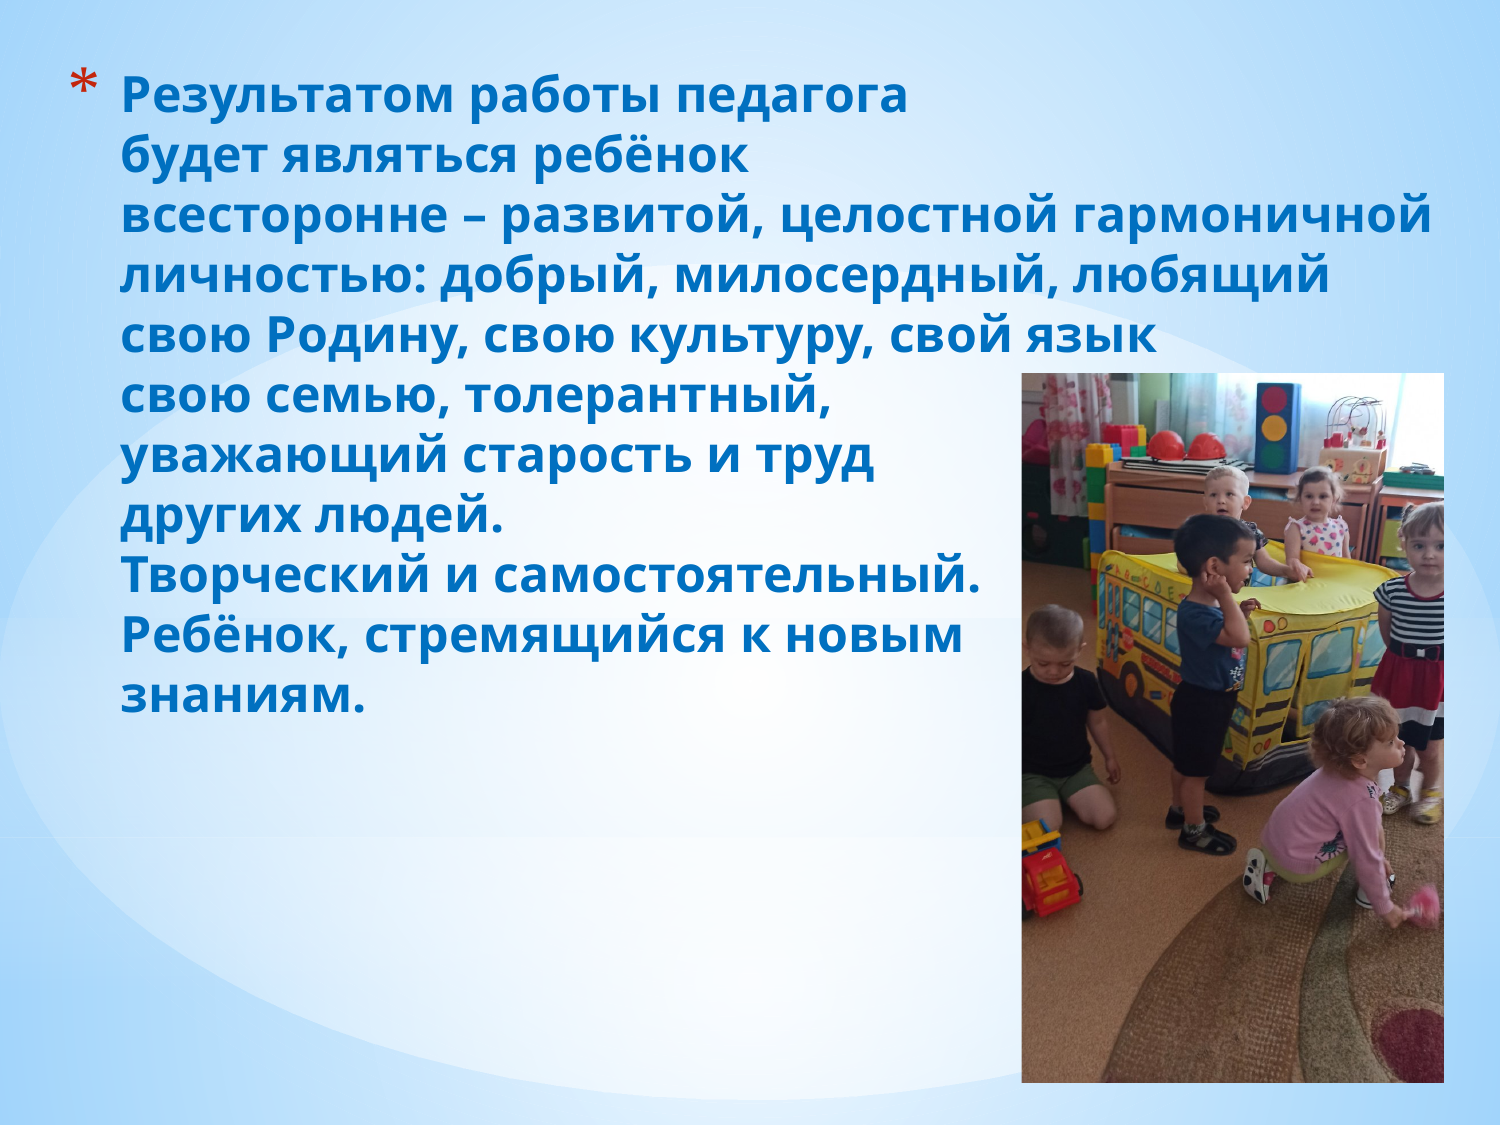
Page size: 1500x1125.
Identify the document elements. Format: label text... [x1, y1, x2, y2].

picture [1021, 373, 1456, 1083]
title Результатом работы педагога будет являться ребёнок всесторонне – развитой, целостной гармоничной личностью: добрый, милосердный, любящий свою Родину, свою культуру, свой язык свою семью, толерантный, уважающий старость и труд других людей. Творческий и самостоятельный. Ребёнок, стремящийся к новым знаниям. [53, 54, 1459, 1083]
